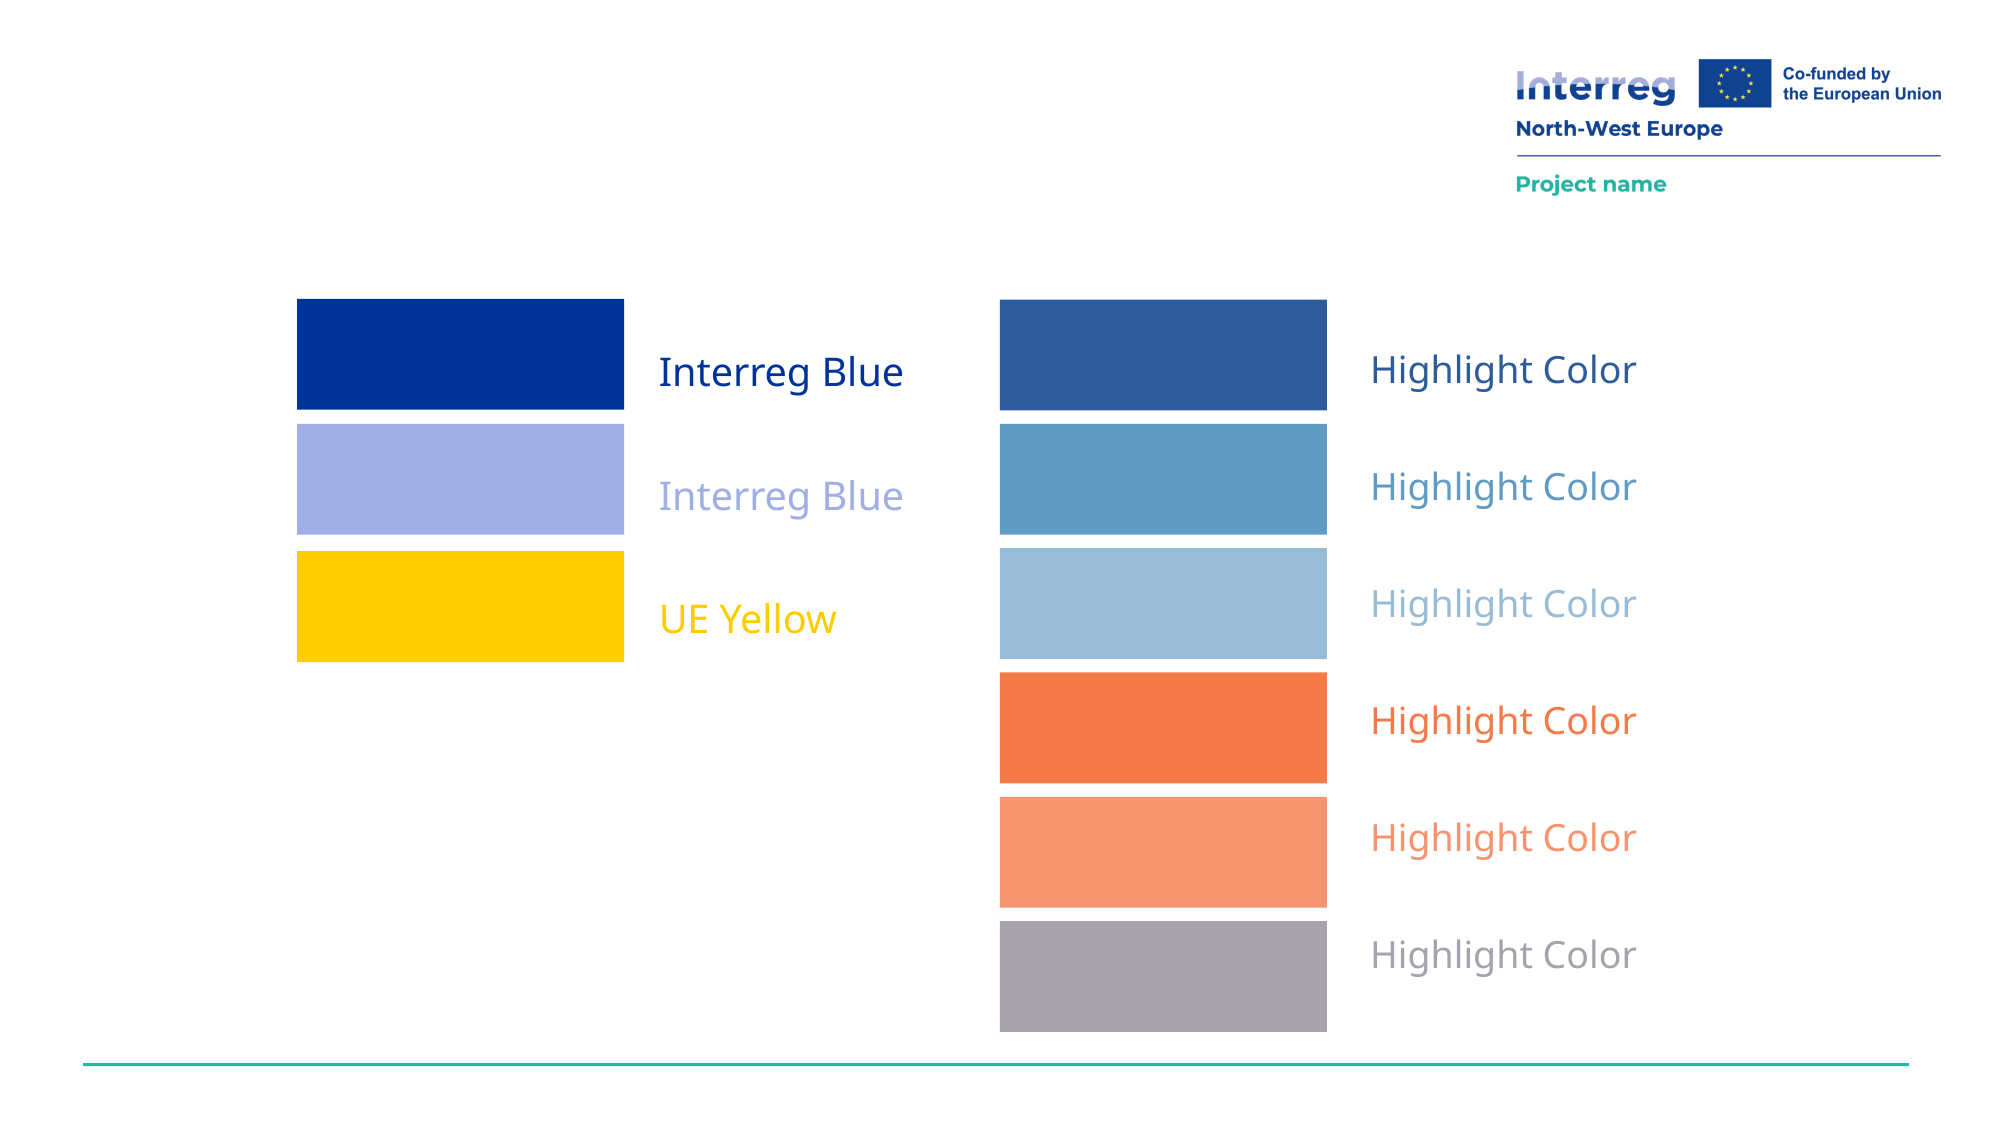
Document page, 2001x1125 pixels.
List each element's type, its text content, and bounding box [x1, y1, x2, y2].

text_box [999, 299, 1327, 411]
text_box [999, 548, 1327, 660]
text_box [999, 796, 1327, 908]
text_box Interreg Blue Interreg Blue UE Yellow [643, 325, 1126, 649]
text_box [297, 423, 625, 535]
text_box [1126, 423, 1327, 535]
text_box [297, 298, 625, 410]
text_box [297, 551, 625, 663]
picture [1458, 0, 2000, 251]
text_box Highlight Color Highlight Color Highlight Color Highlight Color Highlight Color Highlight Color [1355, 324, 1703, 983]
text_box [999, 672, 1327, 784]
text_box [999, 921, 1327, 1032]
